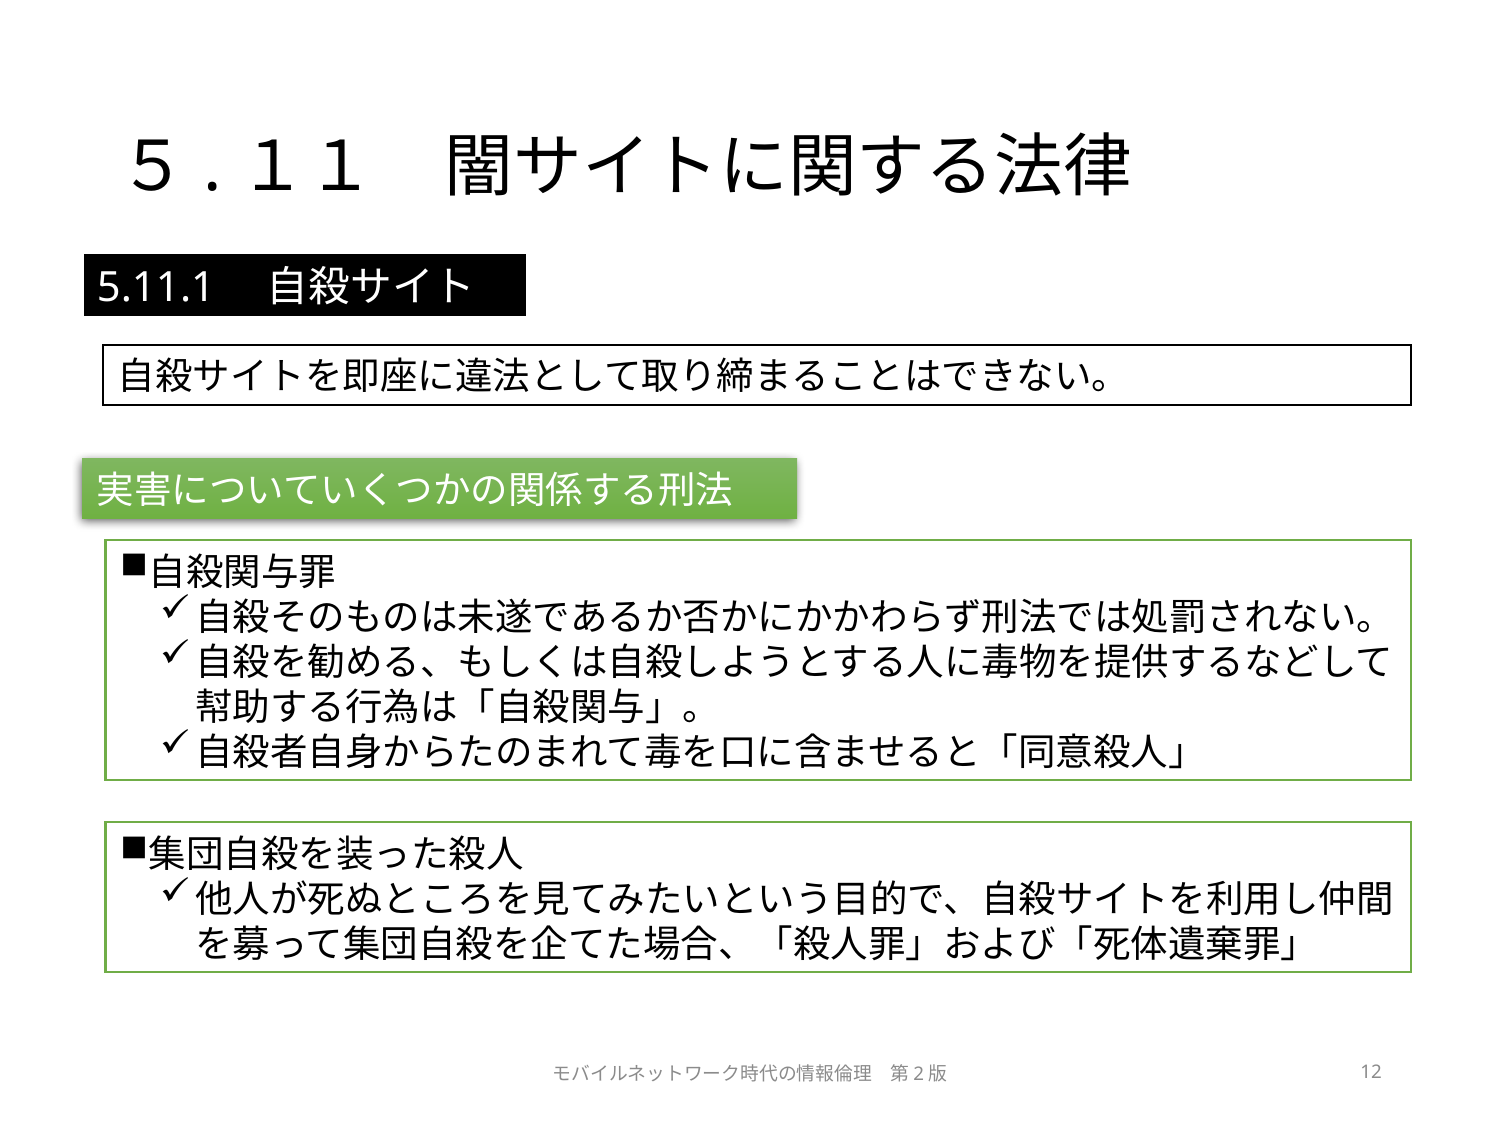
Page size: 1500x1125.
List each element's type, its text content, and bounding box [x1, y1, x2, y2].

text_box 自殺関与罪 自殺そのものは未遂であるか否かにかかわらず刑法では処罰されない。 自殺を勧める、もしくは自殺しようとする人に毒物を提供するなどして幇助する行為は「自殺関与」。 自殺者自身からたのまれて毒を口に含ませると「同意殺人」 [104, 539, 1412, 781]
footer モバイルネットワーク時代の情報倫理 第2版 [496, 1042, 1004, 1103]
text_box 集団自殺を装った殺人 他人が死ぬところを見てみたいという目的で、自殺サイトを利用し仲間を募って集団自殺を企てた場合、「殺人罪」および「死体遺棄罪」 [104, 821, 1412, 973]
text_box 5.11.1 自殺サイト [80, 251, 529, 319]
text_box 実害についていくつかの関係する刑法 [82, 458, 798, 519]
title ５.１１ 闇サイトに関する法律 [103, 59, 1397, 278]
slide_number 12 [1059, 1042, 1397, 1103]
text_box 自殺サイトを即座に違法として取り締まることはできない。 [102, 344, 1412, 406]
